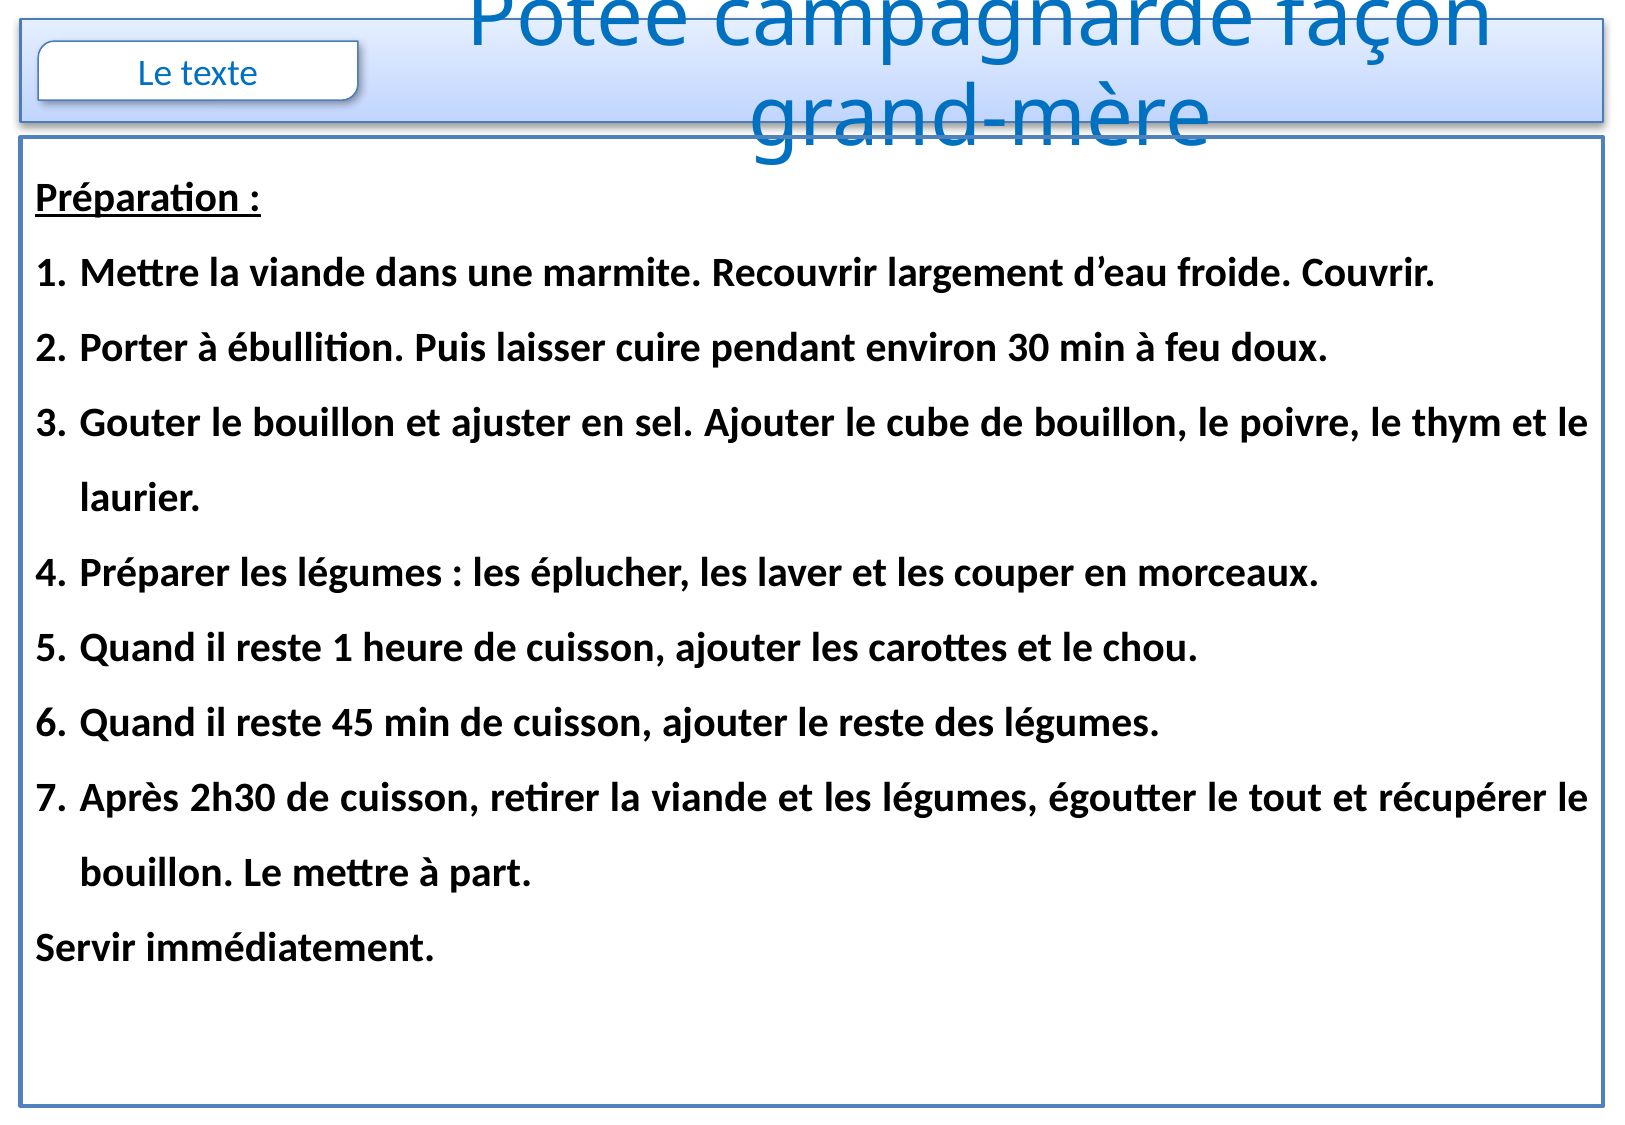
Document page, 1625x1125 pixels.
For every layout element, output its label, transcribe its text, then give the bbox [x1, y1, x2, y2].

list Préparation : Mettre la viande dans une marmite. Recouvrir largement d’eau froide. Couvrir. Porter à ébullition. Puis laisser cuire pendant environ 30 min à feu doux. Gouter le bouillon et ajuster en sel. Ajouter le cube de bouillon, le poivre, le thym et le laurier. Préparer les légumes : les éplucher, les laver et les couper en morceaux. Quand il reste 1 heure de cuisson, ajouter les carottes et le chou. Quand il reste 45 min de cuisson, ajouter le reste des légumes. Après 2h30 de cuisson, retirer la viande et les légumes, égoutter le tout et récupérer le bouillon. Le mettre à part. Servir immédiatement. [18, 135, 1605, 1108]
title Potée campagnarde façon grand-mère [357, 4, 1604, 120]
